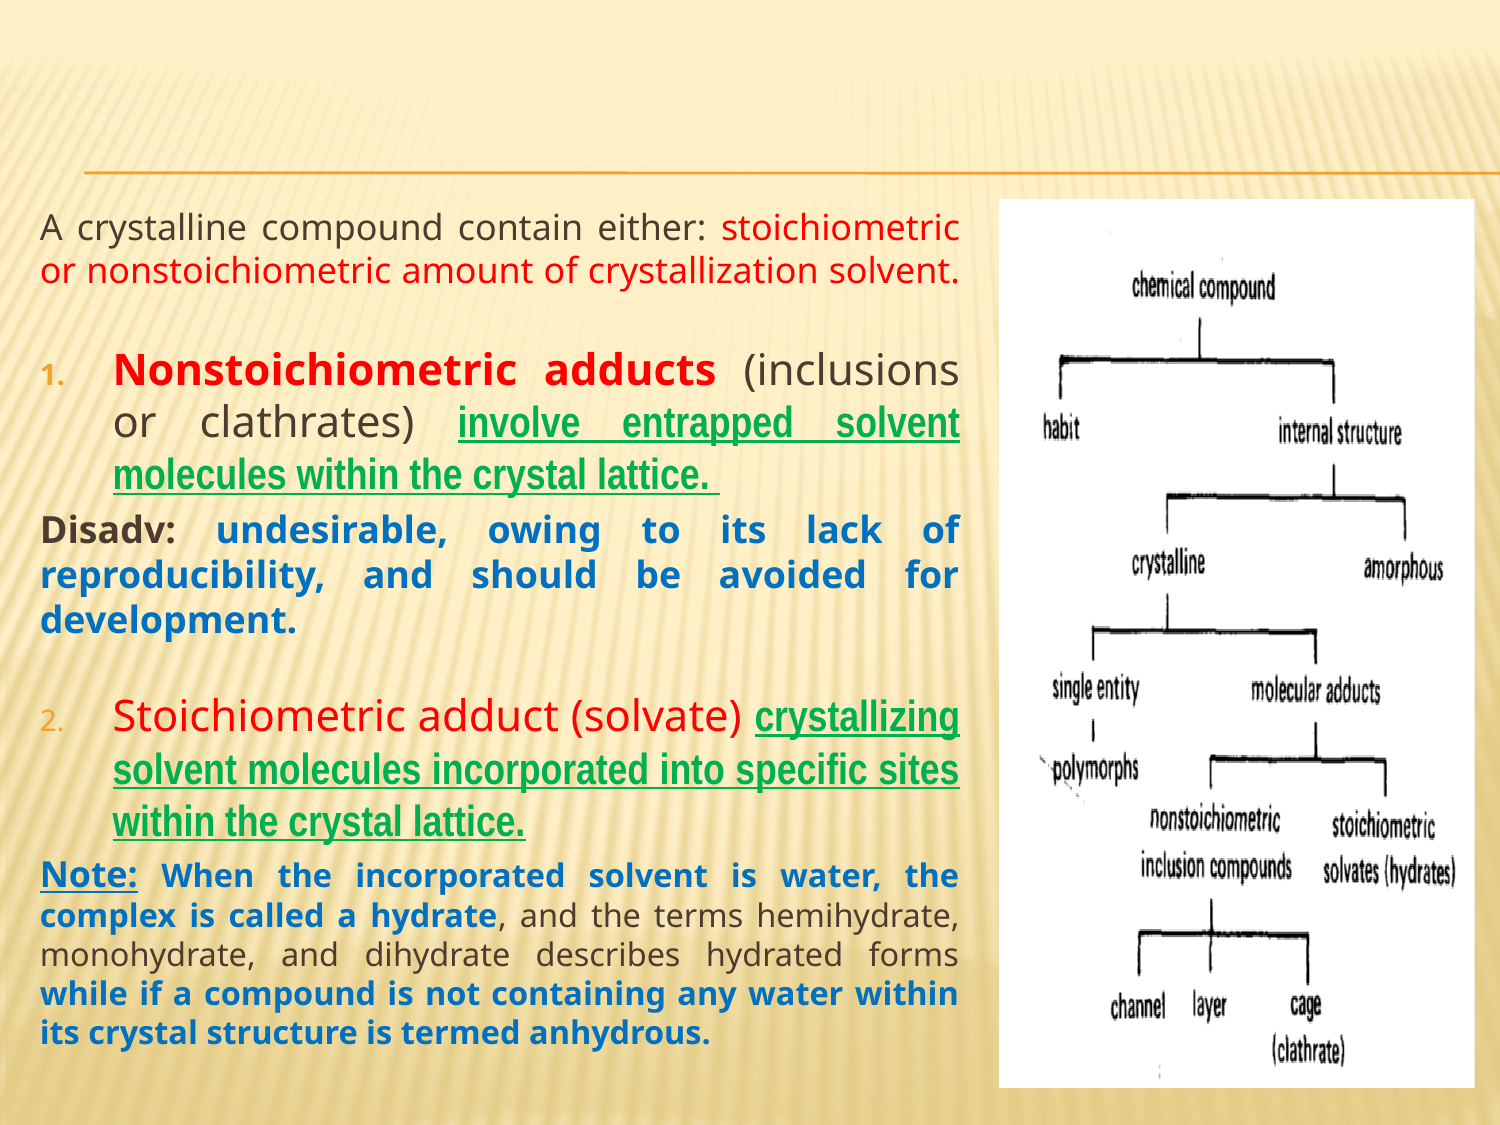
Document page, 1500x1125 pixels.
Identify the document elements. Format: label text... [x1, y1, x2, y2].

list A crystalline compound contain either: stoichiometric or nonstoichiometric amount of crystallization solvent. Nonstoichiometric adducts (inclusions or clathrates) involve entrapped solvent molecules within the crystal lattice. Disadv: undesirable, owing to its lack of reproducibility, and should be avoided for development. Stoichiometric adduct (solvate) crystallizing solvent molecules incorporated into specific sites within the crystal lattice. Note: When the incorporated solvent is water, the complex is called a hydrate, and the terms hemihydrate, monohydrate, and dihydrate describes hydrated forms while if a compound is not containing any water within its crystal structure is termed anhydrous. [24, 197, 975, 1110]
picture [999, 199, 1476, 1088]
